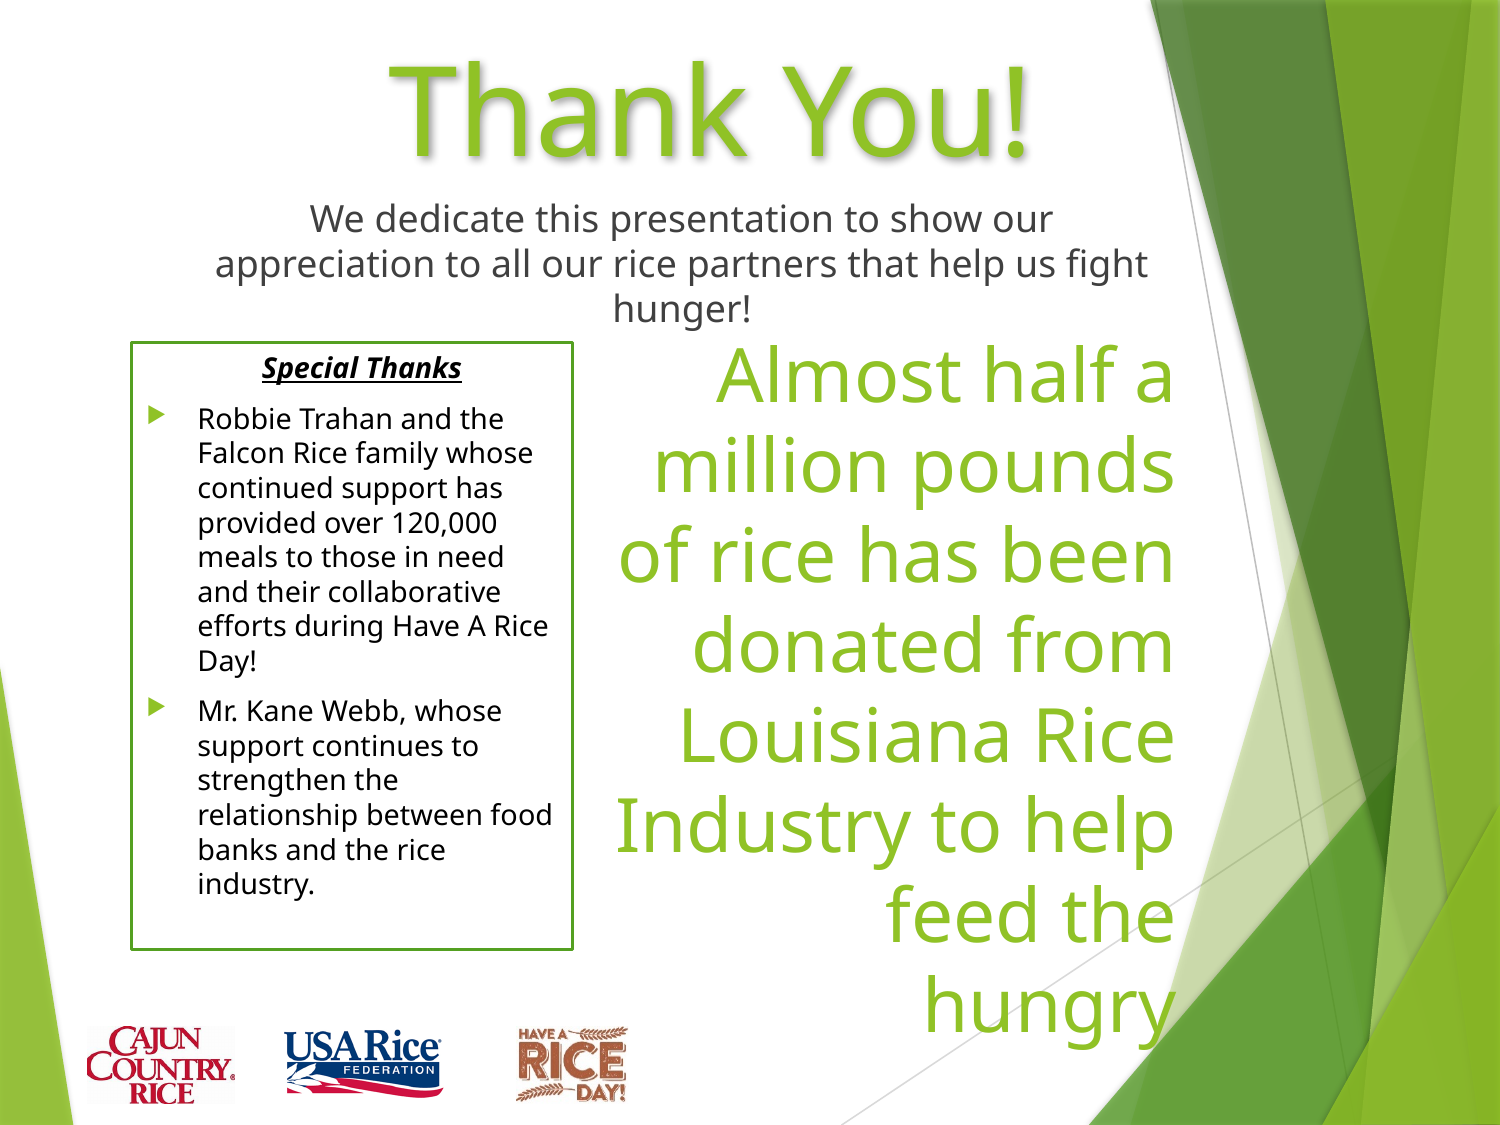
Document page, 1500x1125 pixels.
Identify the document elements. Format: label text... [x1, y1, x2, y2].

text_box We dedicate this presentation to show our appreciation to all our rice partners that help us fight hunger! [192, 187, 1172, 338]
picture [247, 989, 457, 1117]
picture [86, 1025, 235, 1105]
list Special Thanks Robbie Trahan and the Falcon Rice family whose continued support has provided over 120,000 meals to those in need and their collaborative efforts during Have A Rice Day! Mr. Kane Webb, whose support continues to strengthen the relationship between food banks and the rice industry. [130, 341, 574, 951]
text_box Thank You! [312, 23, 1111, 187]
text_box Almost half a million pounds of rice has been donated from Louisiana Rice Industry to help feed the hungry [599, 320, 1193, 1056]
picture [515, 1025, 630, 1105]
